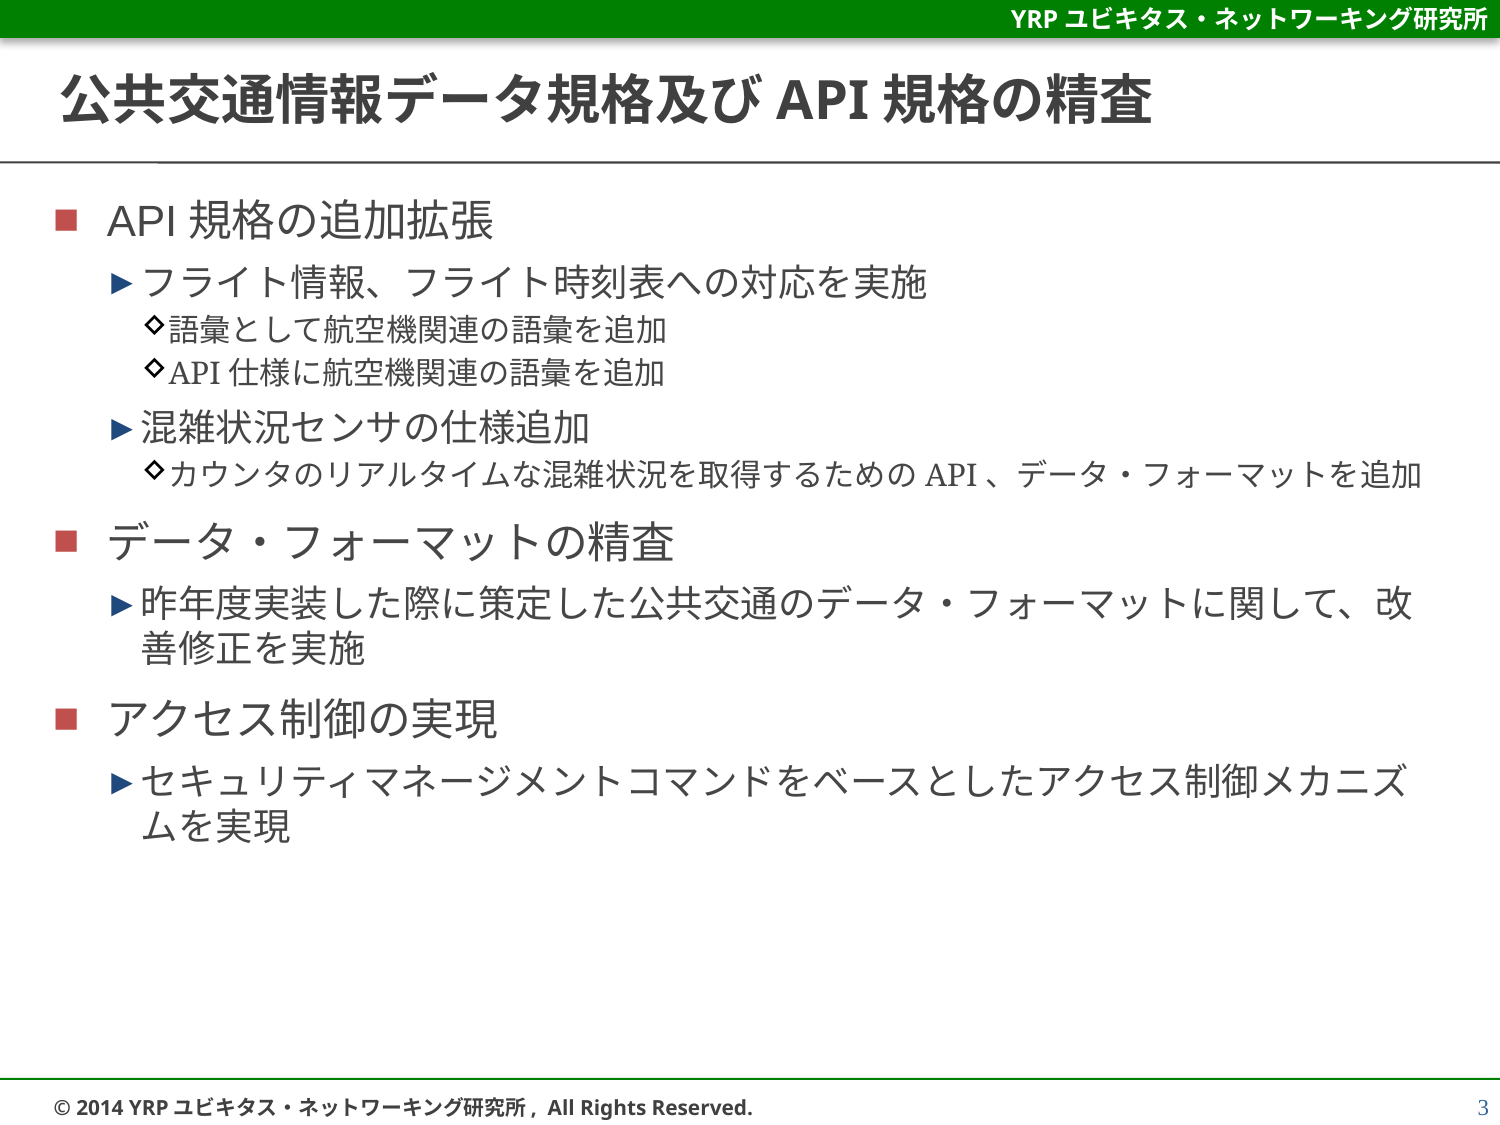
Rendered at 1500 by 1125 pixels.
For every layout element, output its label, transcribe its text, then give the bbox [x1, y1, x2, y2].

title 公共交通情報データ規格及びAPI規格の精査 [58, 49, 1443, 146]
list API規格の追加拡張 フライト情報、フライト時刻表への対応を実施 語彙として航空機関連の語彙を追加 API仕様に航空機関連の語彙を追加 混雑状況センサの仕様追加 カウンタのリアルタイムな混雑状況を取得するためのAPI、データ・フォーマットを追加 データ・フォーマットの精査 昨年度実装した際に策定した公共交通のデータ・フォーマットに関して、改善修正を実施 アクセス制御の実現 セキュリティマネージメントコマンドをベースとしたアクセス制御メカニズムを実現 [52, 187, 1439, 1052]
slide_number 3 [1438, 1082, 1500, 1125]
